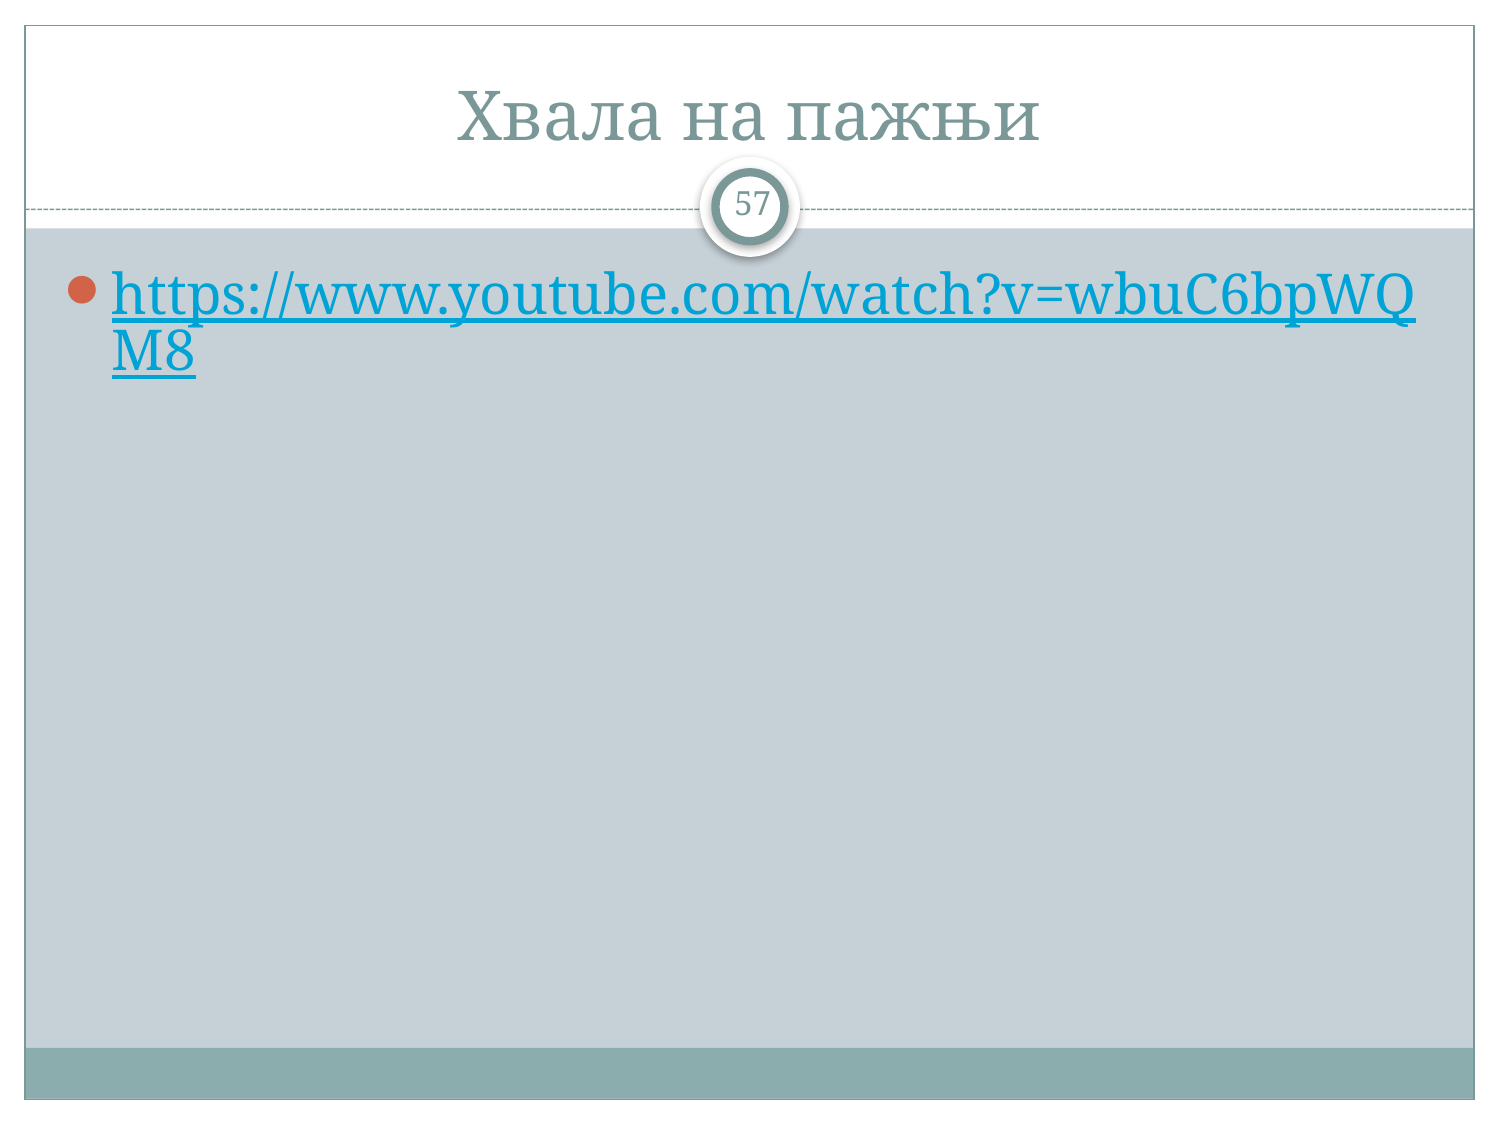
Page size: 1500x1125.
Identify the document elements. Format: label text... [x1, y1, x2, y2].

slide_number 57 [715, 168, 791, 241]
list https://www.youtube.com/watch?v=wbuC6bpWQM8 [49, 250, 1445, 1001]
title Хвала на пажњи [49, 37, 1450, 162]
